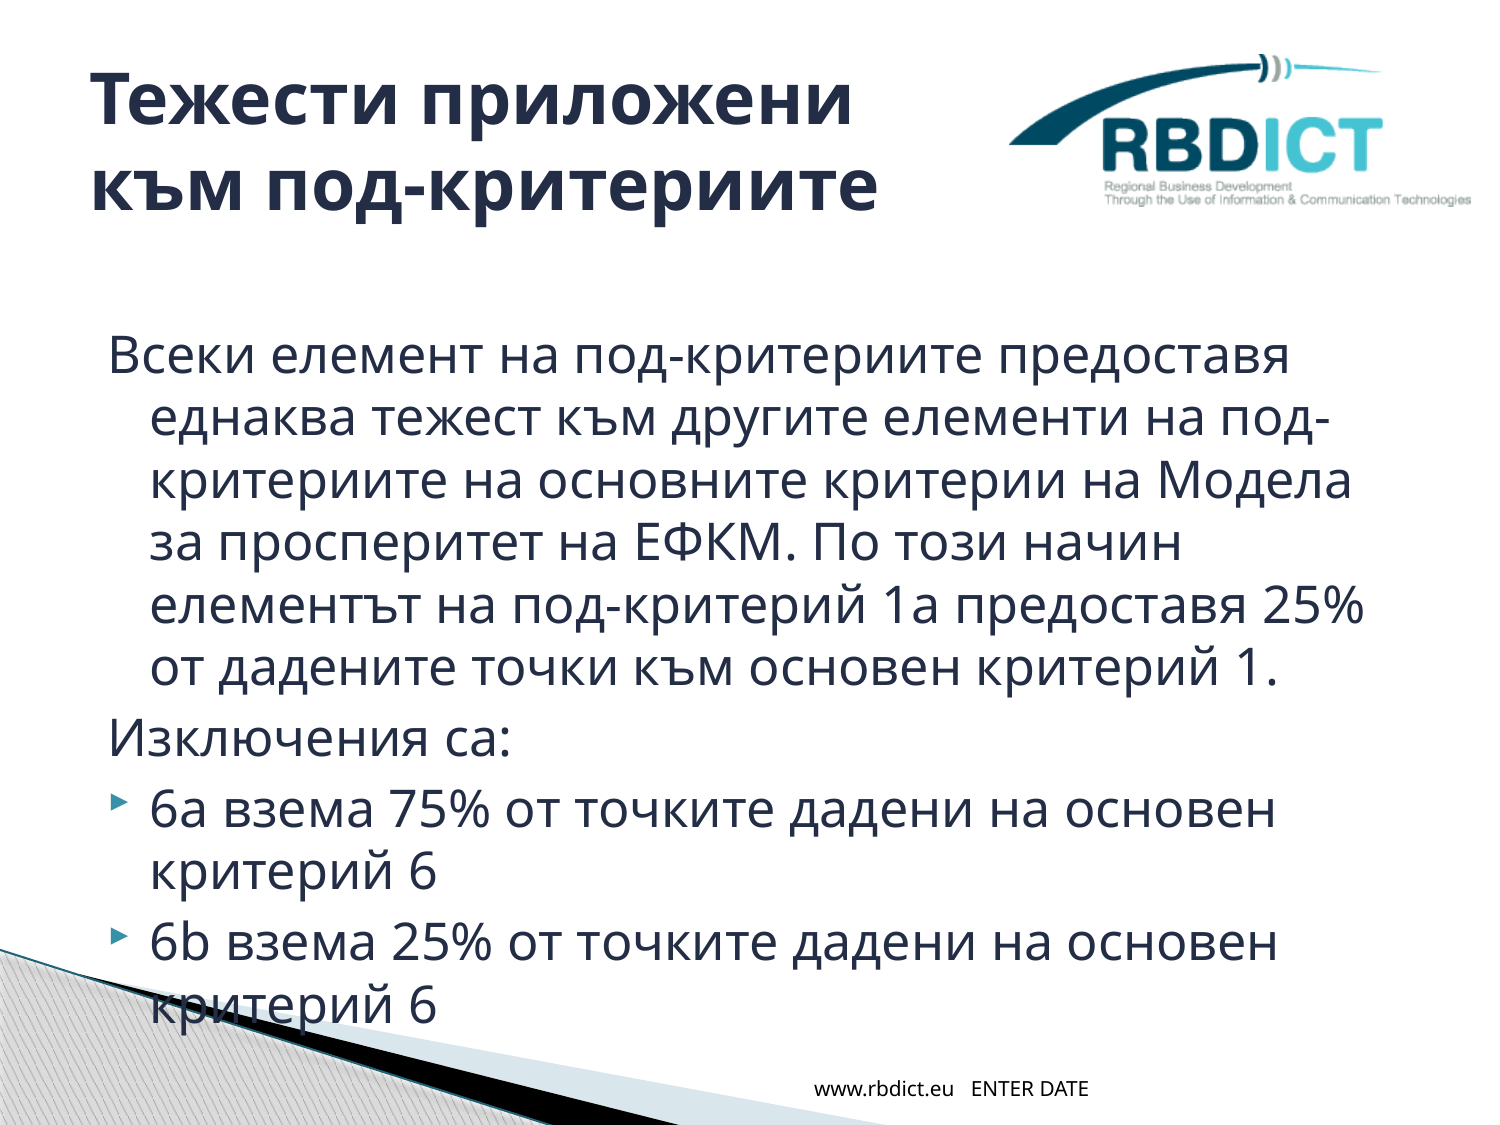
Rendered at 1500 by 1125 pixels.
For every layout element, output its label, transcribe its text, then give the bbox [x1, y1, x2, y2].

list Всеки елемент на под-критериите предоставя еднаква тежест към другите елементи на под-критериите на основните критерии на Модела за просперитет на ЕФКМ. По този начин елементът на под-критерий 1a предоставя 25% от дадените точки към основен критерий 1. Изключения са: 6a взема 75% от точките дадени на основен критерий 6 6b взема 25% от точките дадени на основен критерий 6 [74, 242, 1426, 986]
footer www.rbdict.eu ENTER DATE [718, 1051, 1105, 1112]
picture [1425, 54, 1471, 207]
title Тежести приложени към под-критериите [75, 45, 1425, 233]
